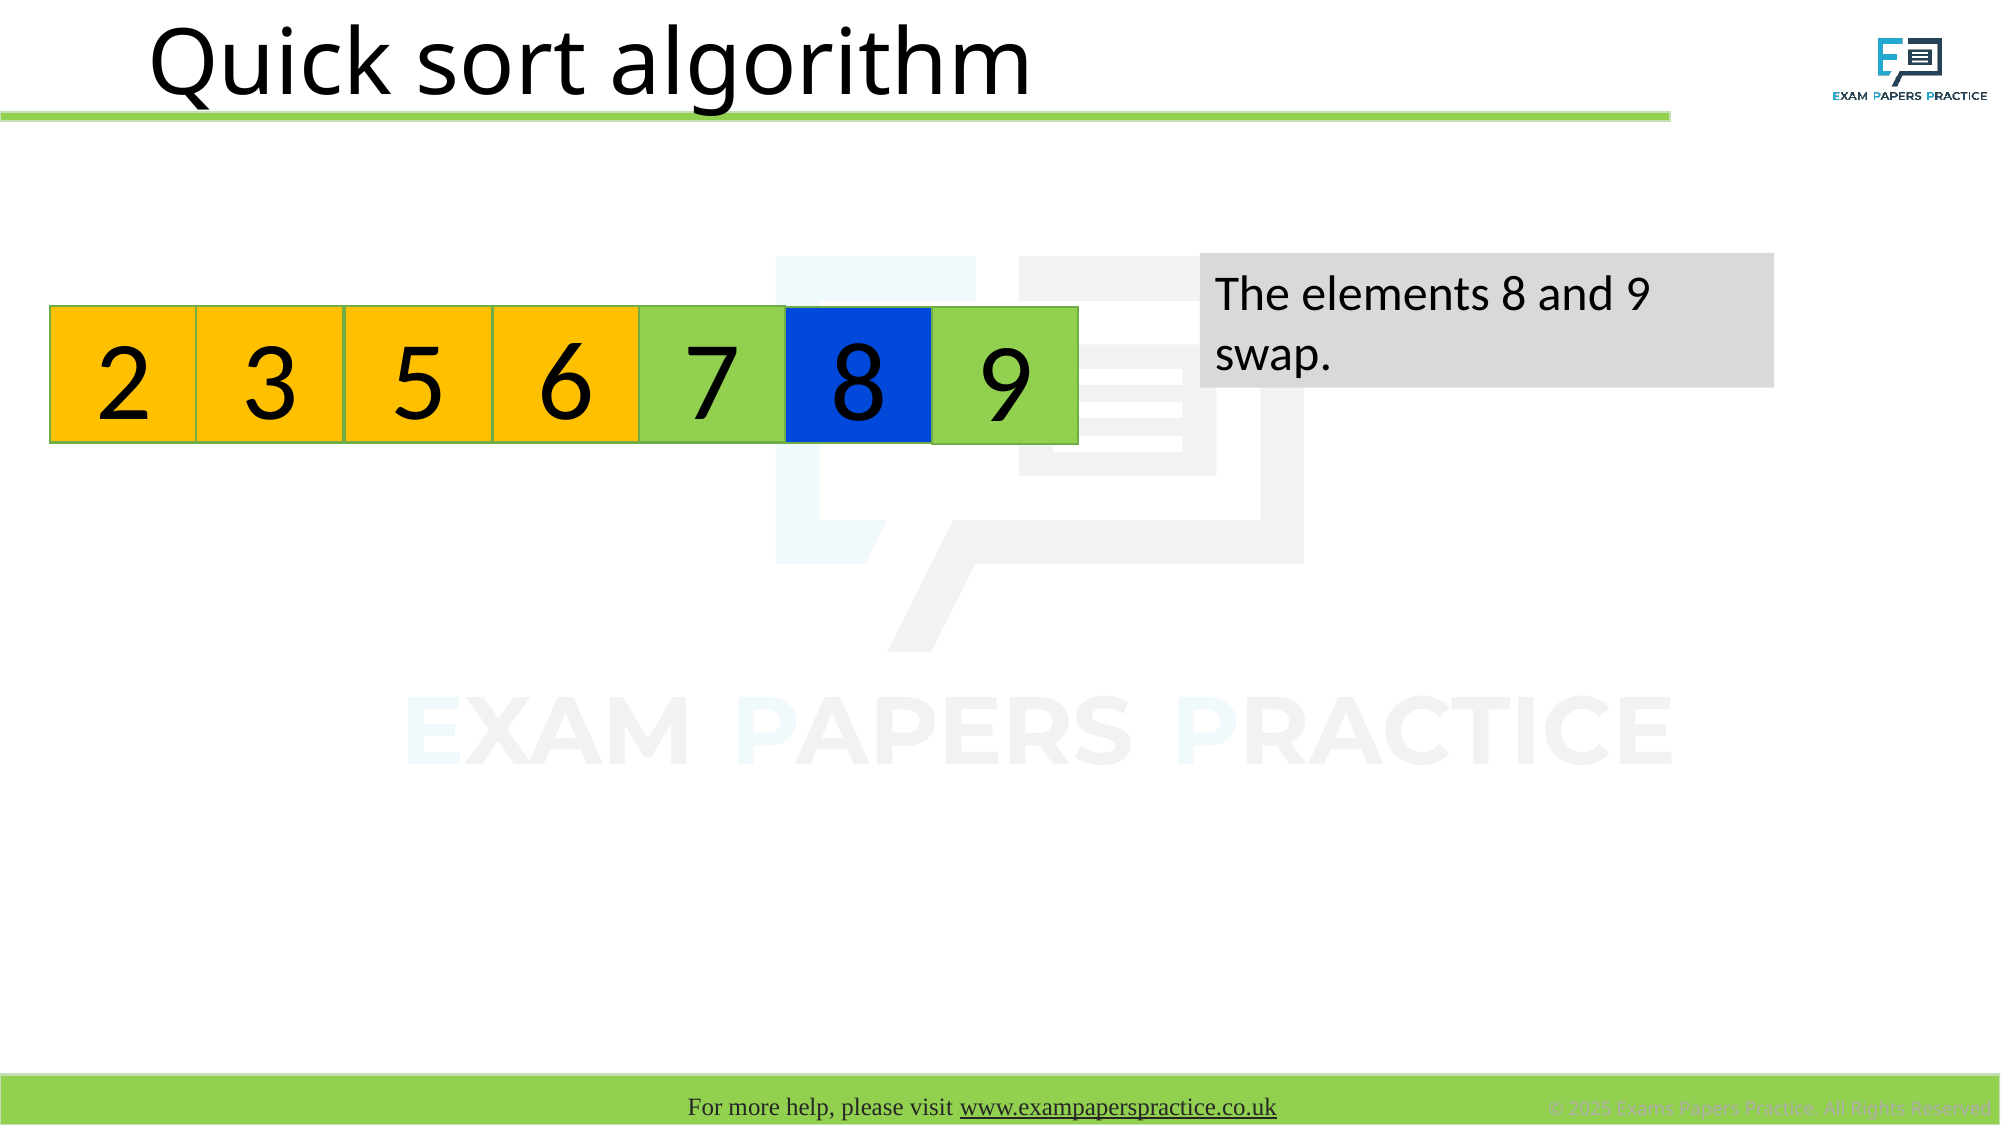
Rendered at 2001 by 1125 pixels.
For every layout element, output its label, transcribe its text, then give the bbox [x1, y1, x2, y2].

text_box The elements 8 and 9 swap. [1199, 252, 1775, 388]
text_box 2 [49, 305, 195, 444]
text_box 5 [344, 305, 493, 444]
text_box 9 [931, 306, 1079, 445]
text_box 3 [195, 305, 344, 444]
text_box 6 [493, 305, 638, 444]
text_box 8 [784, 306, 933, 444]
title Quick sort algorithm [132, 0, 1200, 162]
text_box 7 [638, 305, 786, 444]
